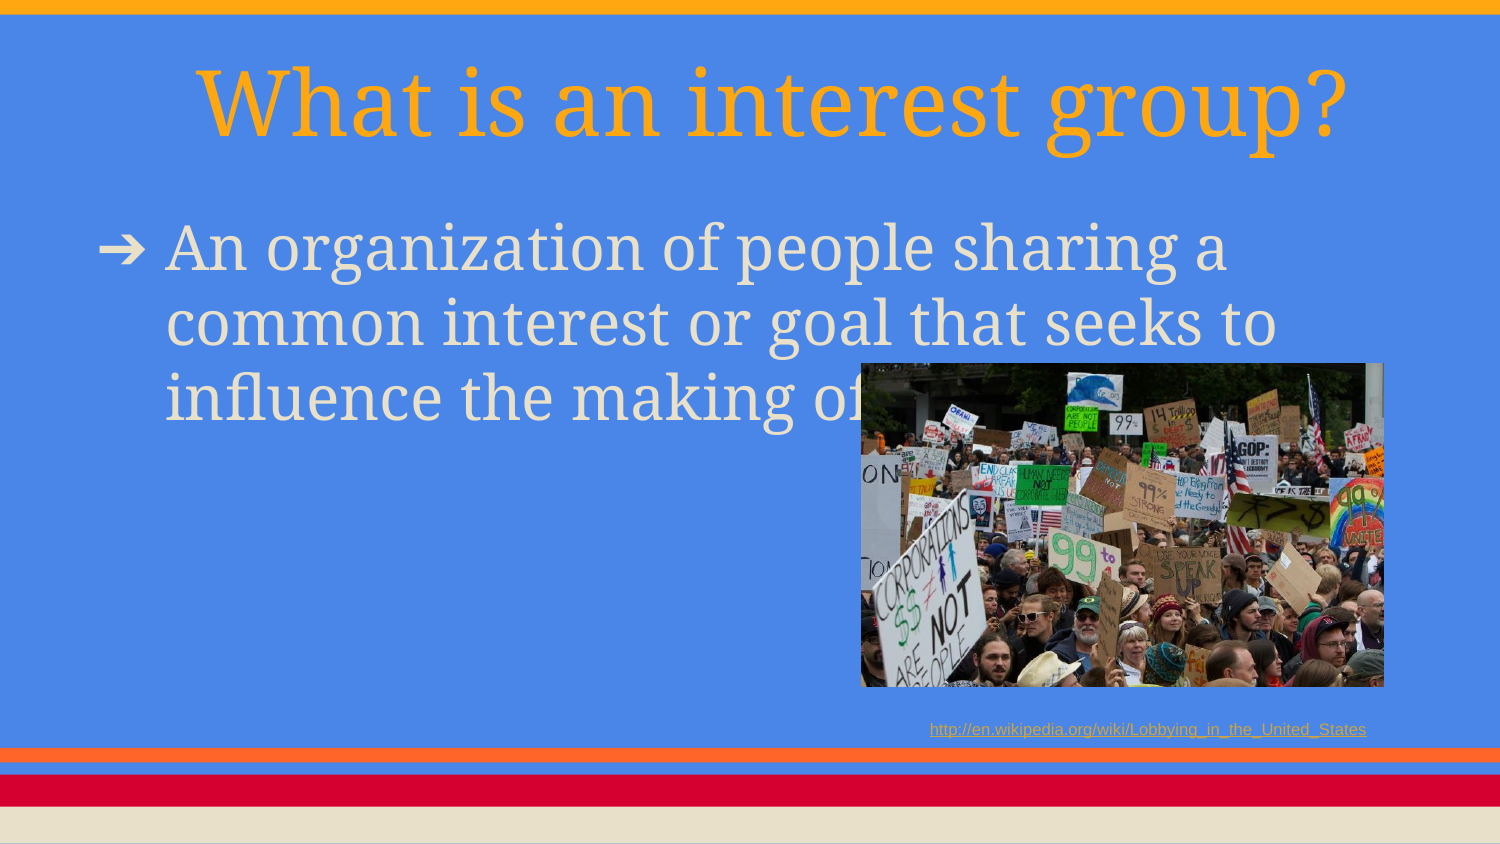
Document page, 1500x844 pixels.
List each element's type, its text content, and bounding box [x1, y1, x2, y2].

list An organization of people sharing a common interest or goal that seeks to influence the making of public policy http://en.wikipedia.org/wiki/Lobbying_in_the_United_States [75, 193, 1425, 730]
title What is an interest group? [75, 29, 1425, 171]
picture [861, 363, 1384, 688]
